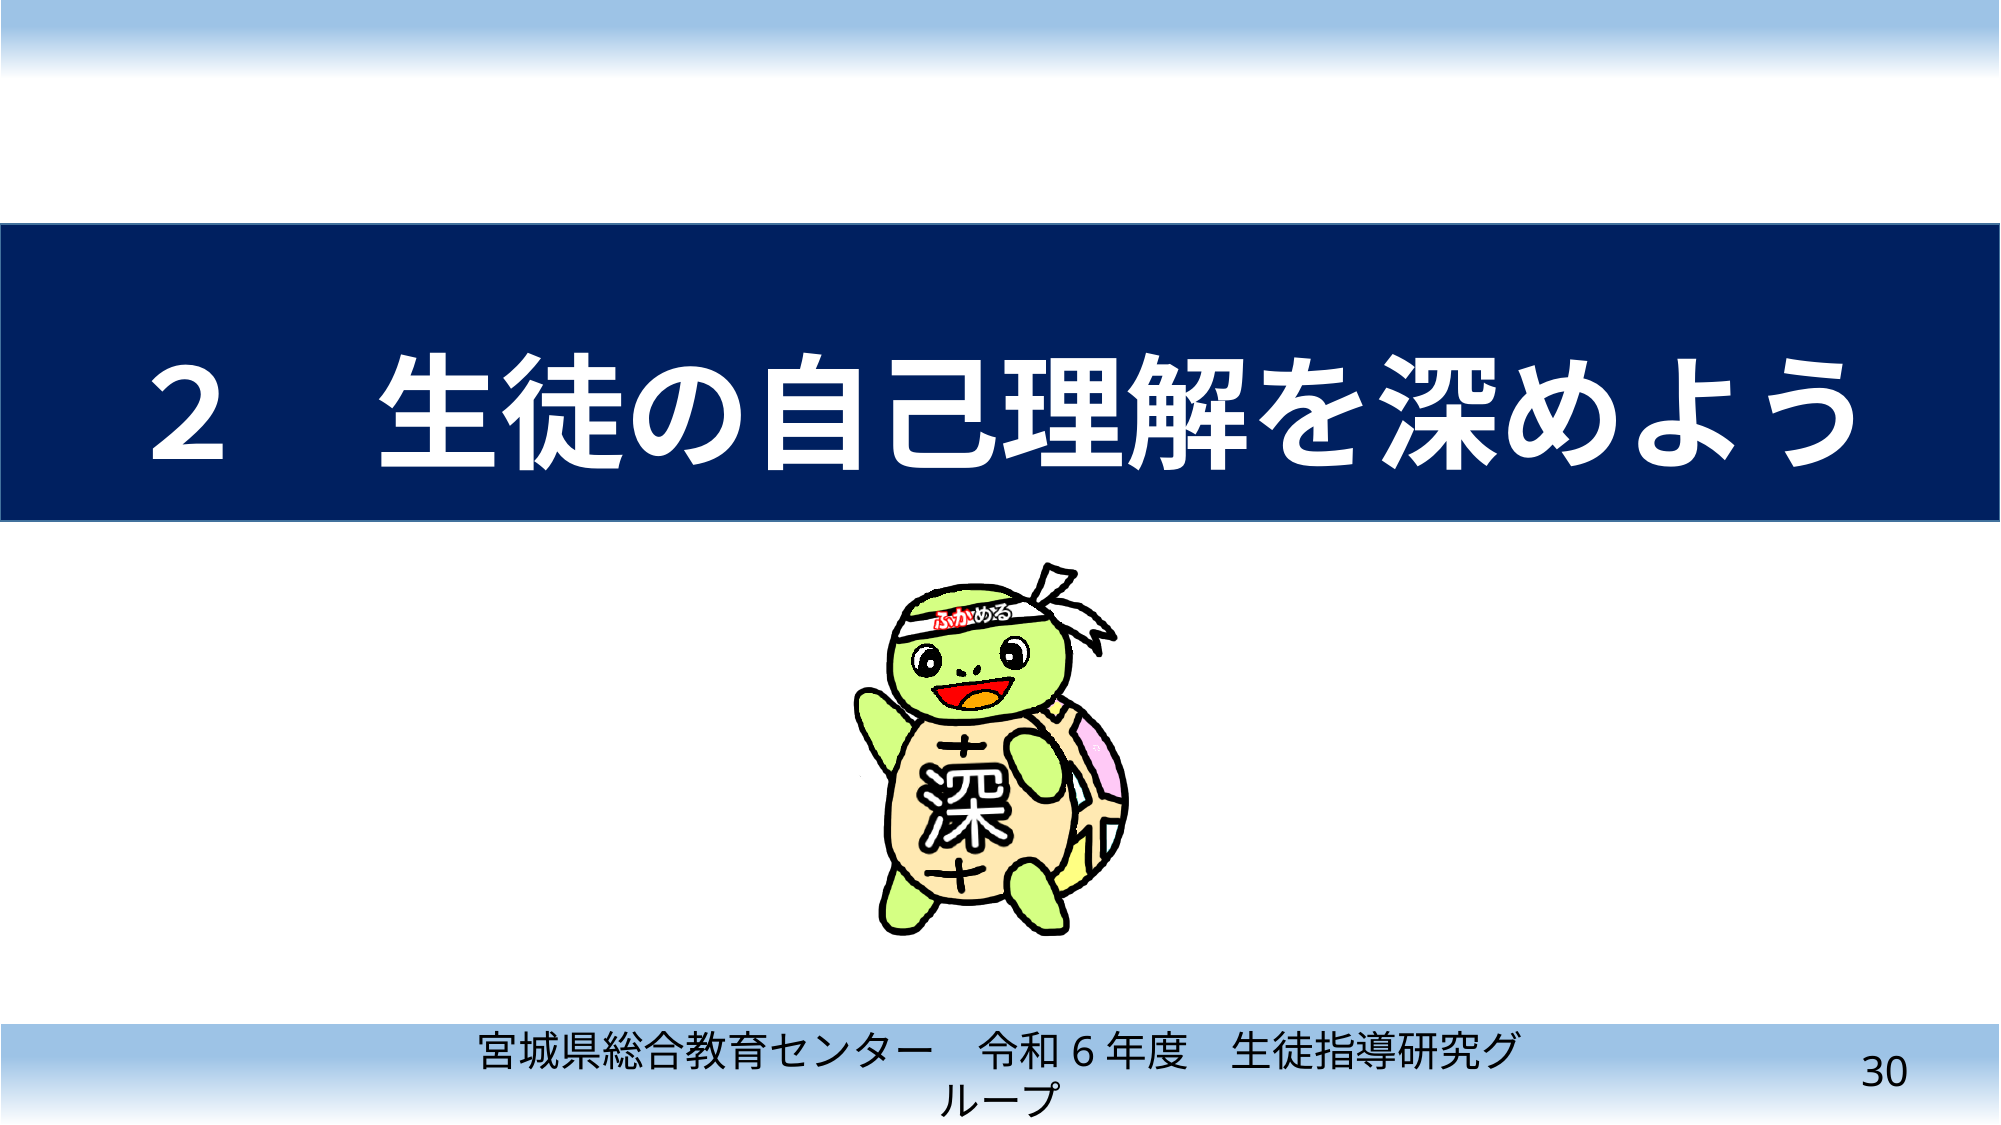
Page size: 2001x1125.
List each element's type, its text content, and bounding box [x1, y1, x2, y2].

text_box 宮城県総合教育センター 令和6年度 生徒指導研究グループ [428, 1045, 1572, 1105]
slide_number 29 [1811, 1043, 1925, 1104]
text_box ２ 生徒の自己理解を深めよう [0, 223, 2000, 522]
picture [798, 562, 1202, 965]
